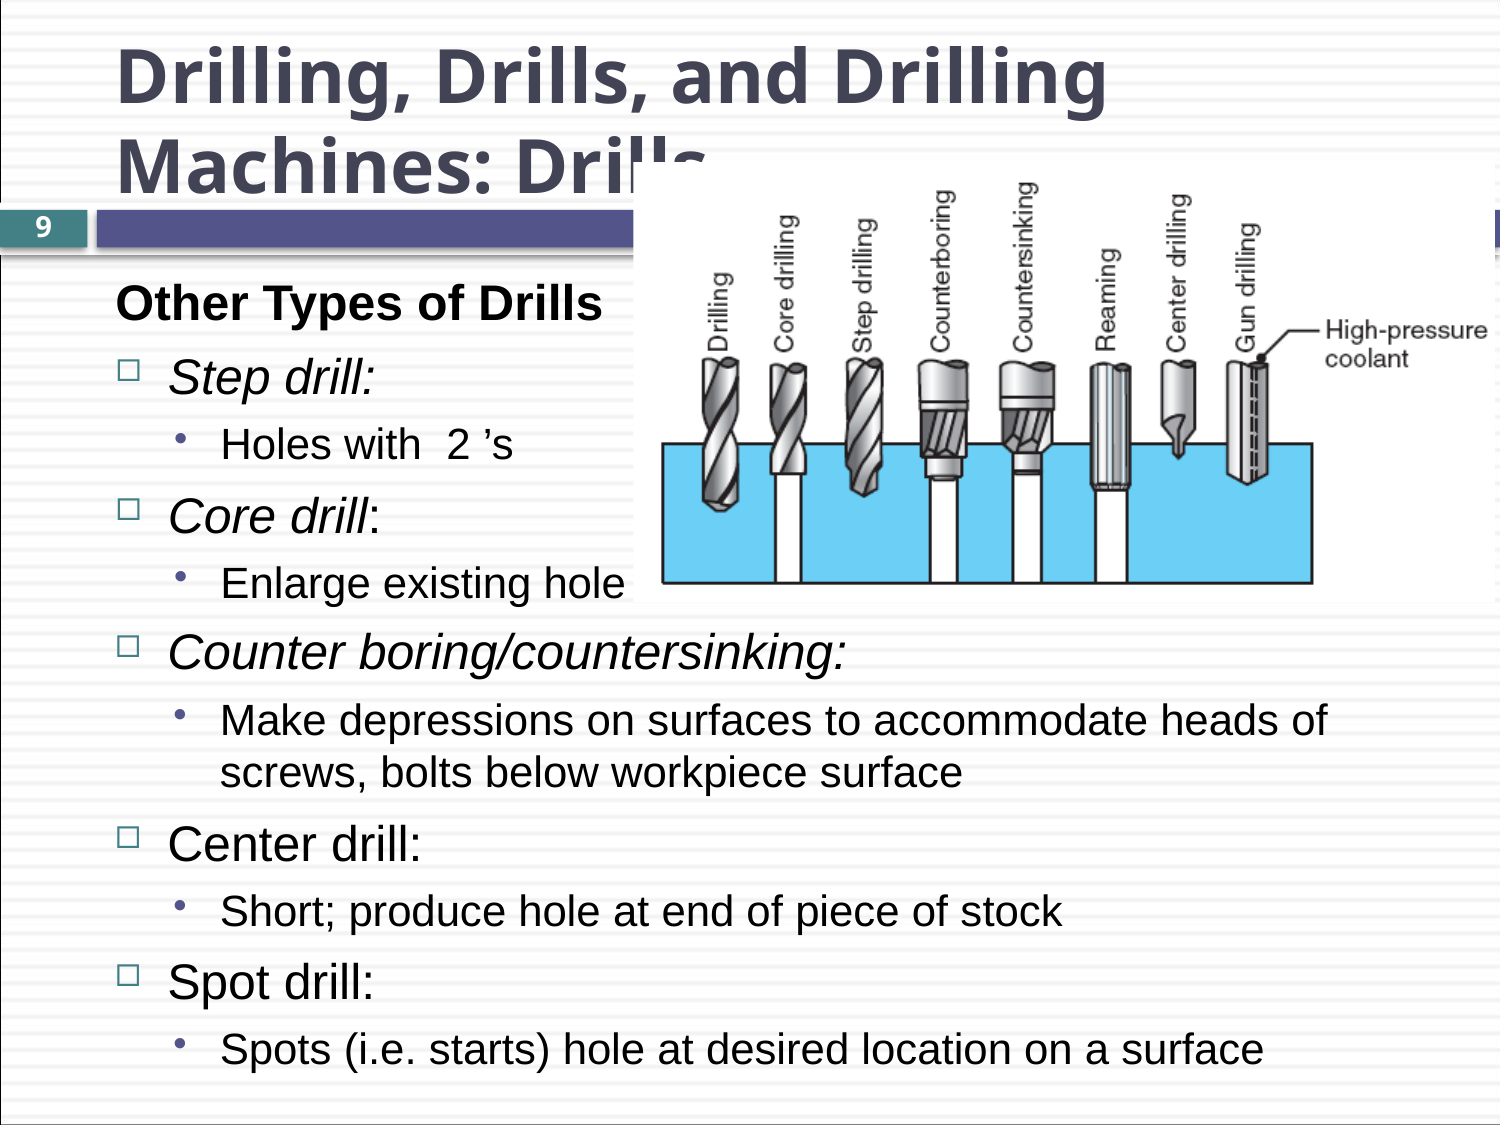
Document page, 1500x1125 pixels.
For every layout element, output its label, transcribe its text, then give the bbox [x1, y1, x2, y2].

title Drilling, Drills, and Drilling Machines: Drills [99, 37, 1500, 200]
slide_number 9 [0, 208, 88, 249]
picture [0, 0, 1500, 1125]
text_box Counter boring/countersinking: Make depressions on surfaces to accommodate heads of screws, bolts below workpiece surface Center drill: Short; produce hole at end of piece of stock Spot drill: Spots (i.e. starts) hole at desired location on a surface [99, 612, 1495, 1113]
